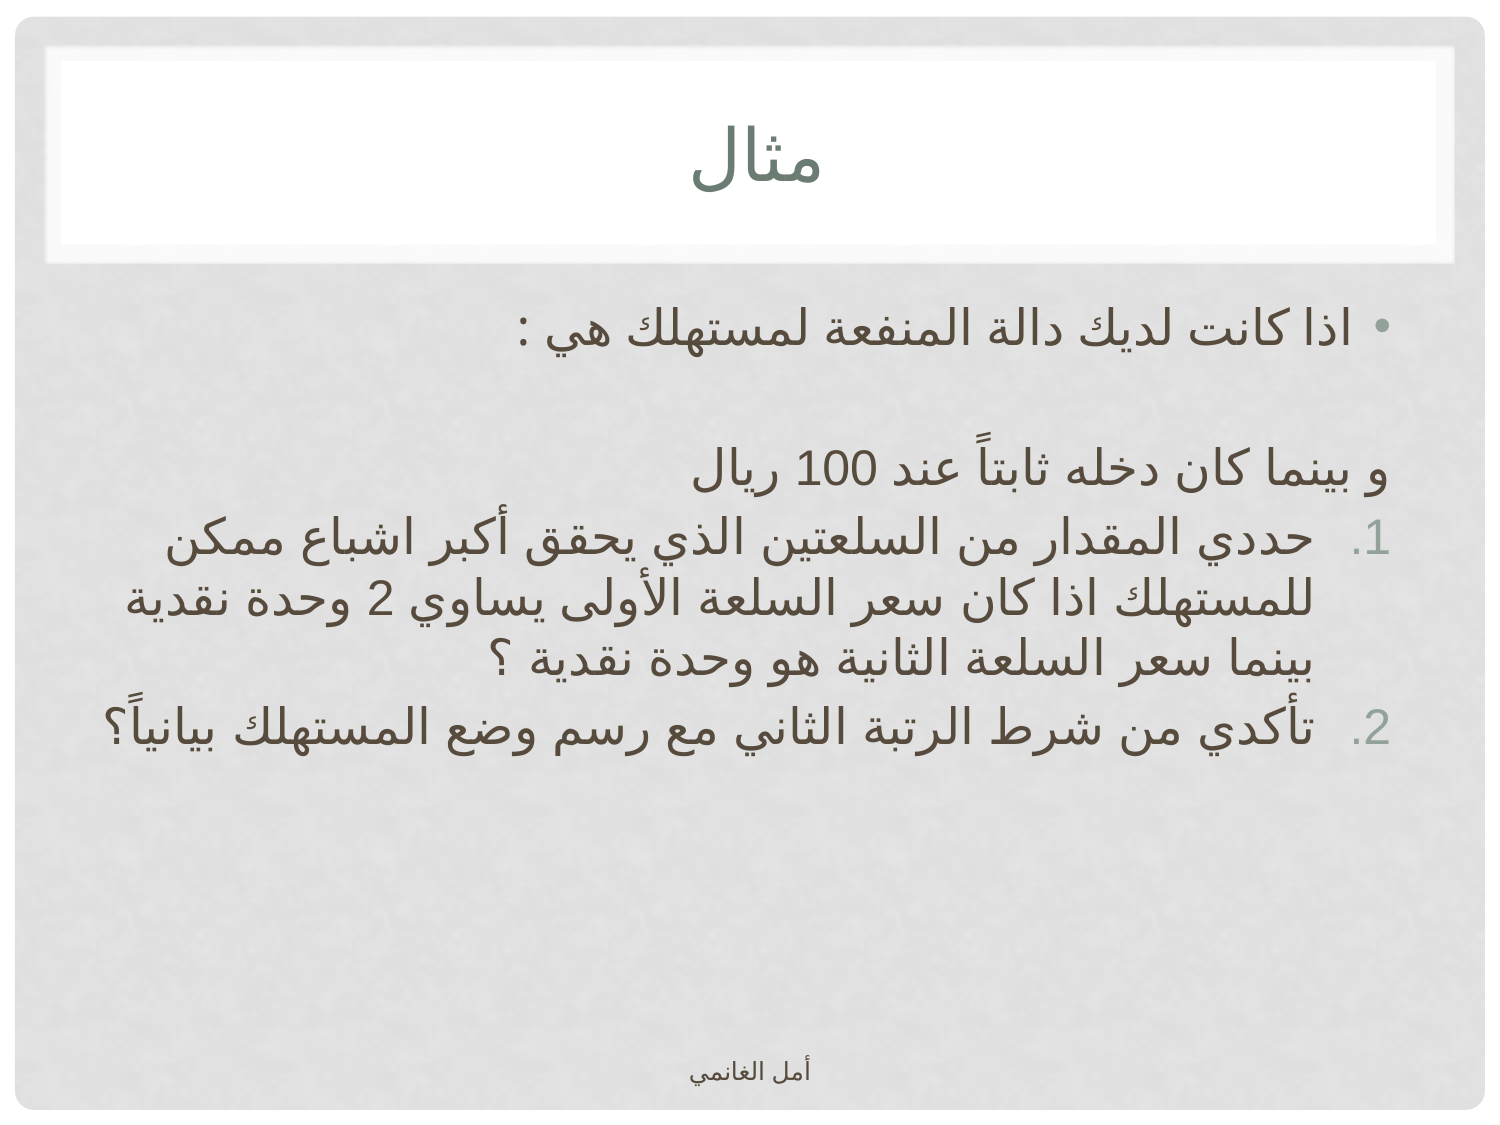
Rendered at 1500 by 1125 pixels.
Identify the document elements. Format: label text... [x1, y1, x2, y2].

footer أمل الغانمي [512, 1042, 988, 1103]
title مثال [69, 66, 1425, 238]
